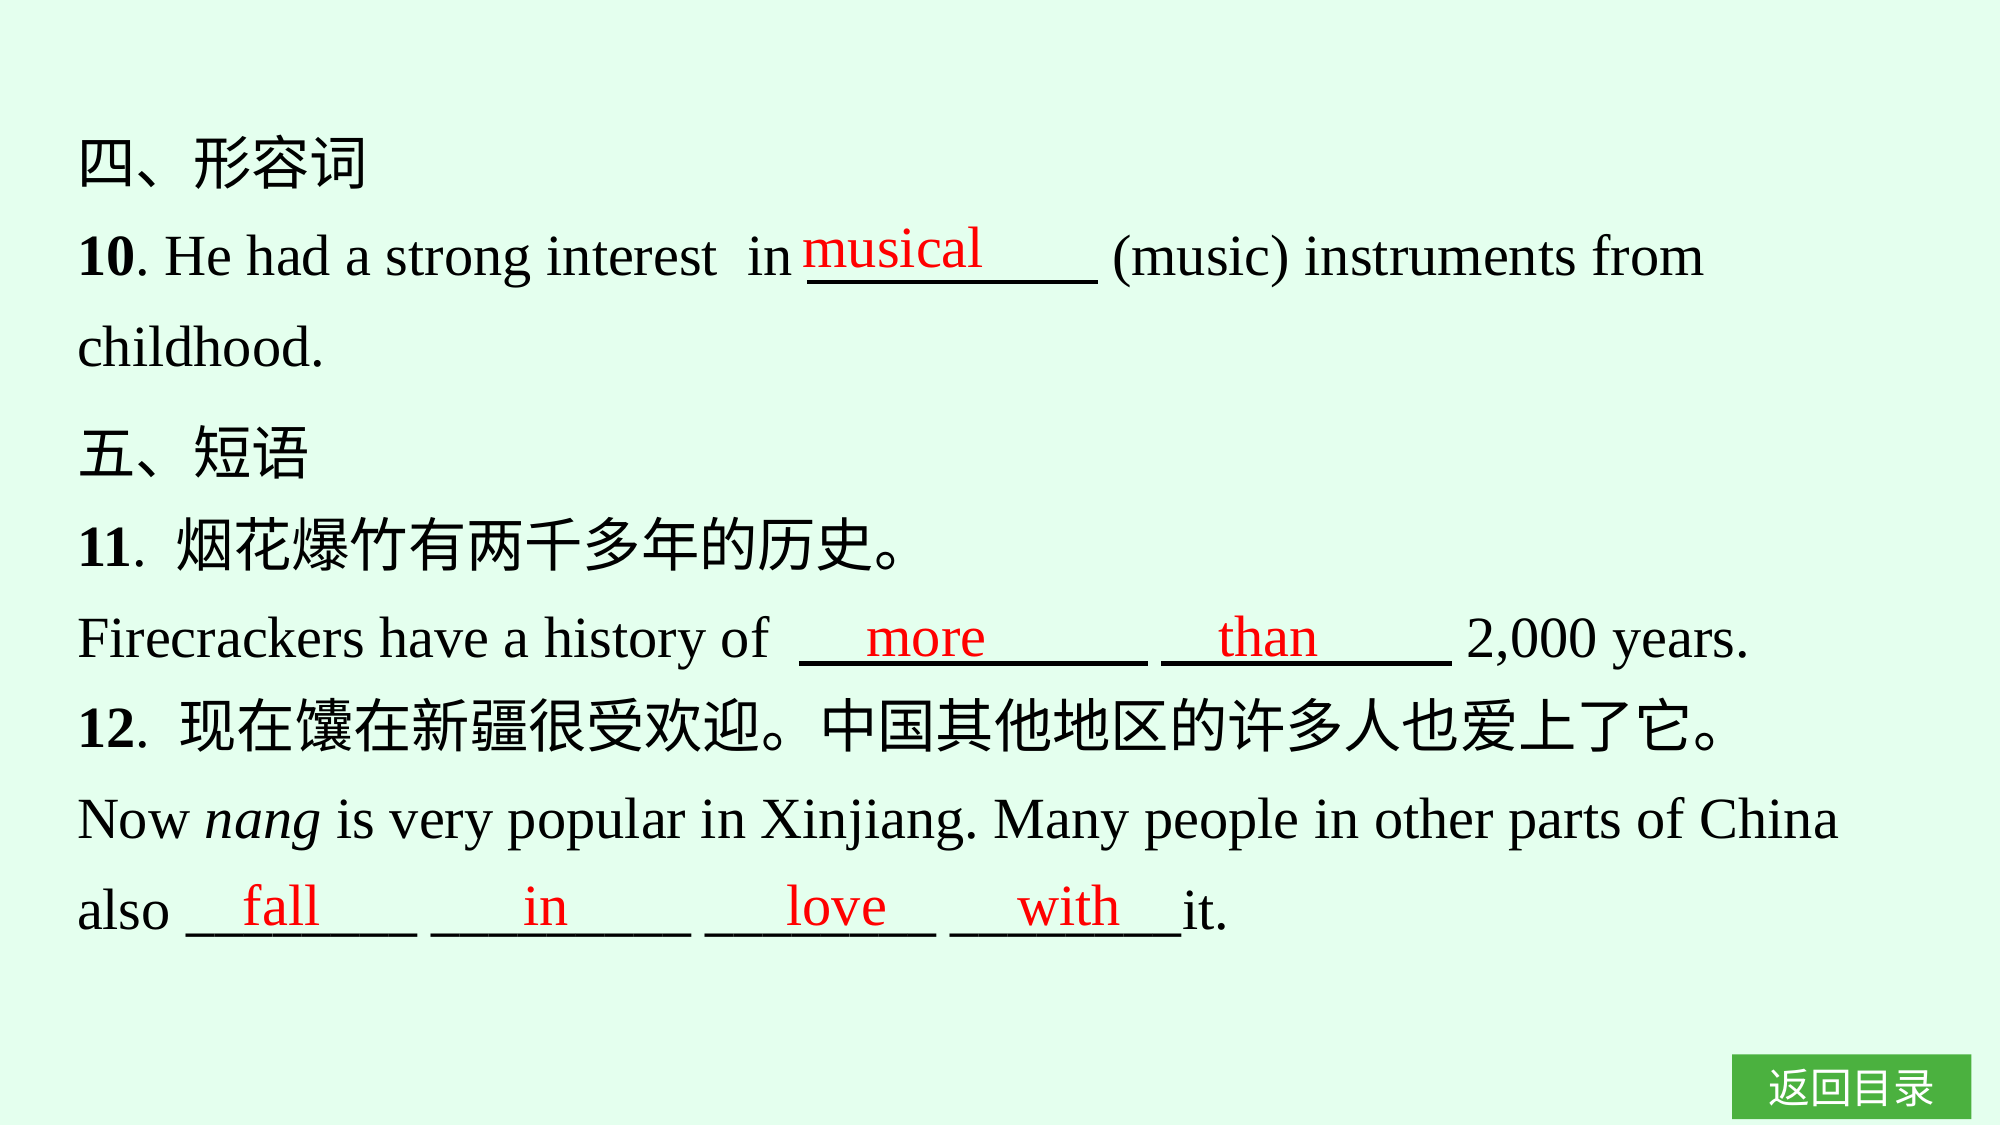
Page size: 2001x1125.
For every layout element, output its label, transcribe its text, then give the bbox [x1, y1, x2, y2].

text_box 五、短语 11. 烟花爆竹有两千多年的历史。 Firecrackers have a history of 2,000 years. 12. 现在馕在新疆很受欢迎。中国其他地区的许多人也爱上了它。 Now nang is very popular in Xinjiang. Many people in other parts of China also ________ _________ ________ ________it. [62, 388, 1938, 949]
text_box musical [787, 187, 999, 287]
text_box fall in love with [228, 846, 1209, 945]
text_box more than [851, 576, 1334, 676]
text_box 四、形容词 10. He had a strong interest in (music) instruments from childhood. [62, 97, 1938, 386]
